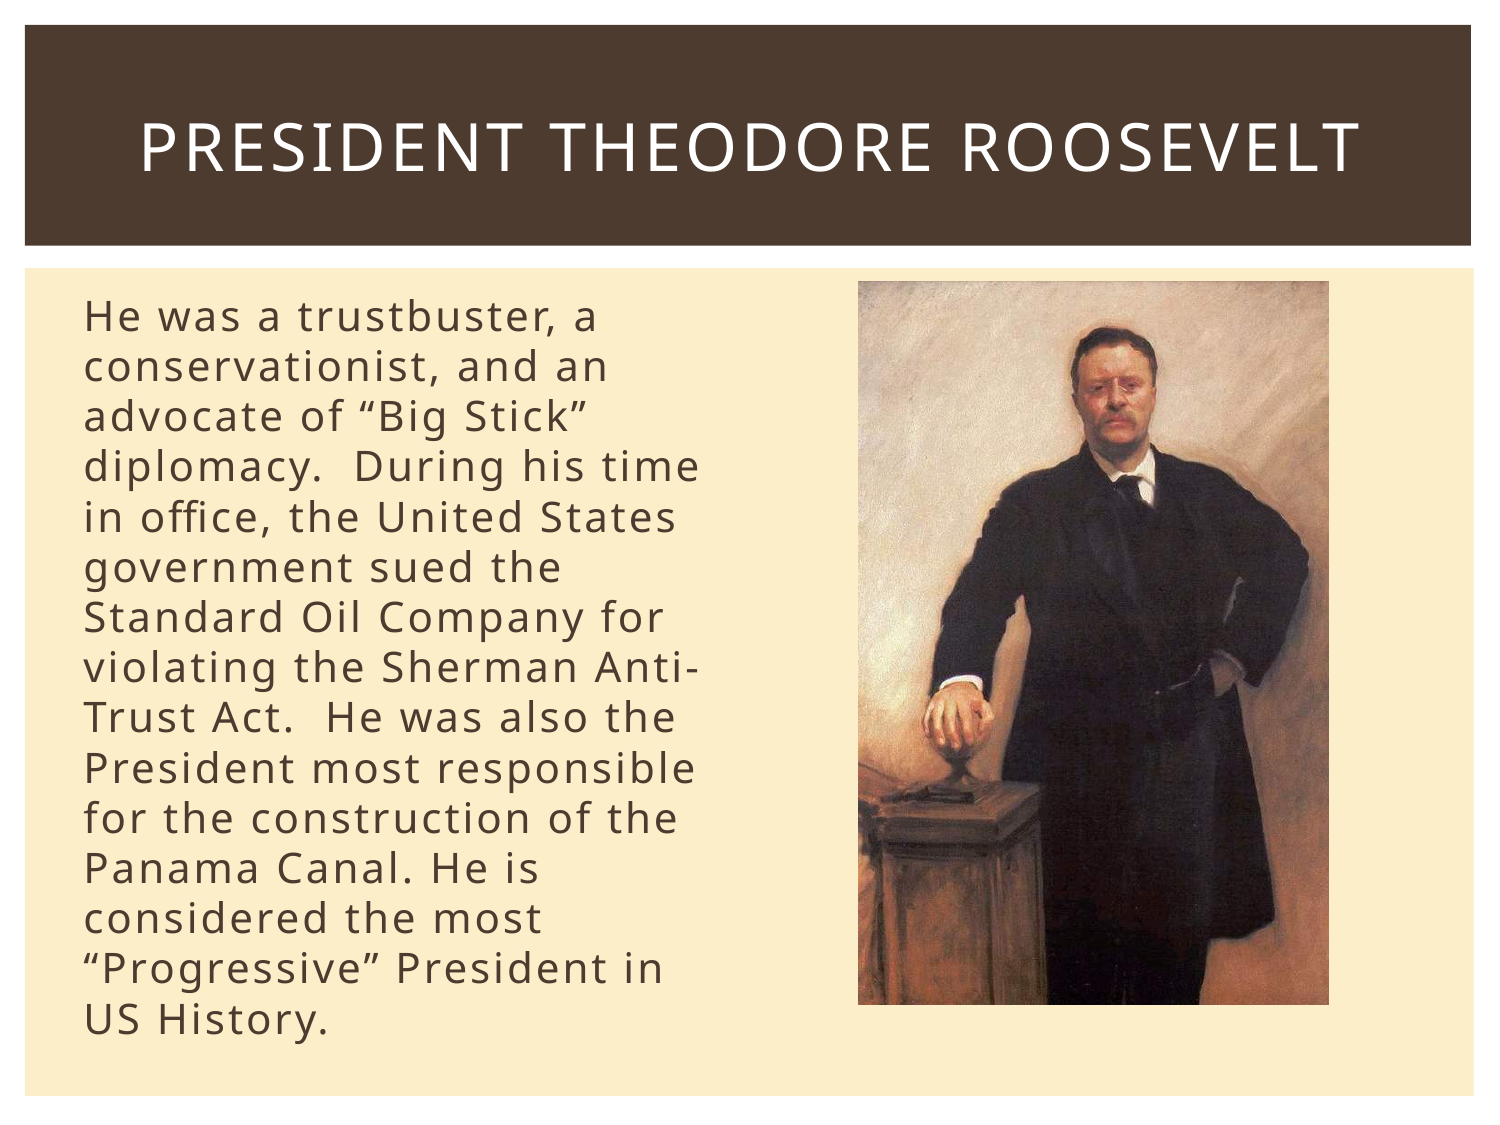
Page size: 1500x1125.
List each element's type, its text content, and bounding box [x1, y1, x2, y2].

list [858, 281, 1329, 1006]
list He was a trustbuster, a conservationist, and an advocate of “Big Stick” diplomacy. During his time in office, the United States government sued the Standard Oil Company for violating the Sherman Anti-Trust Act. He was also the President most responsible for the construction of the Panama Canal. He is considered the most “Progressive” President in US History. [62, 281, 738, 1063]
title President Theodore Roosevelt [62, 58, 1438, 232]
